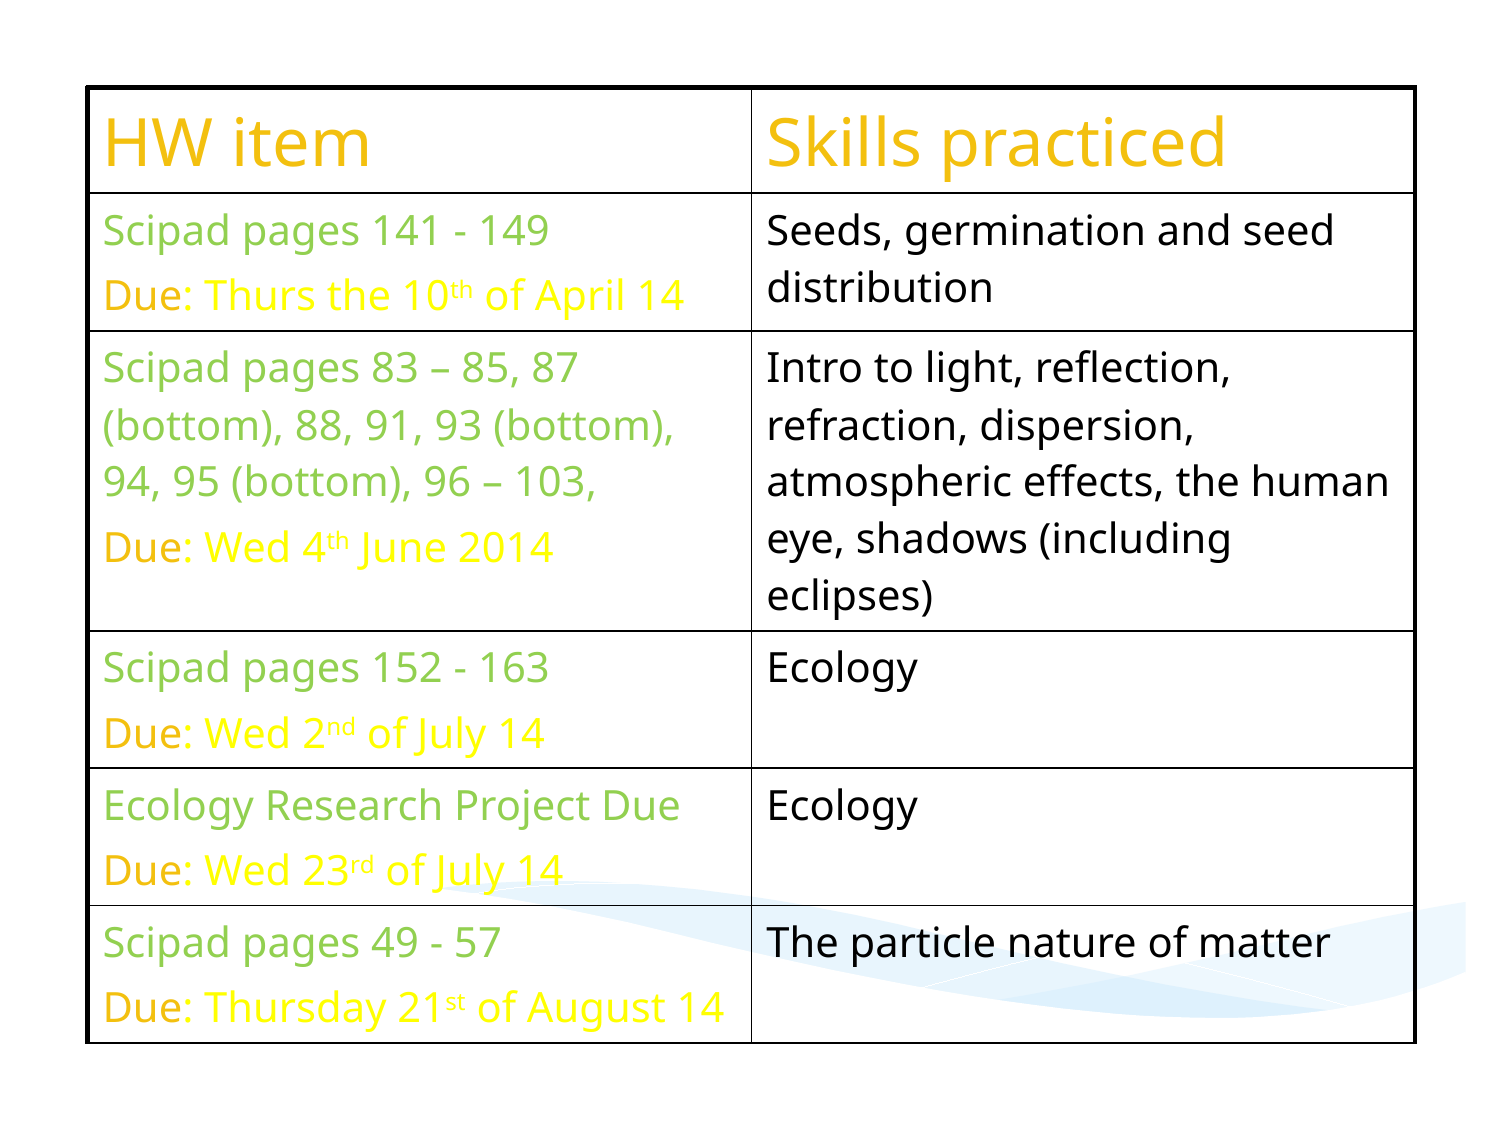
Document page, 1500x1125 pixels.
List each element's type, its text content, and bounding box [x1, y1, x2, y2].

table_cell Ecology Research Project Due Due: Wed 23rd of July 14 [90, 769, 751, 905]
table_cell Scipad pages 141 - 149 Due: Thurs the 10th of April 14 [90, 194, 751, 330]
table_header Skills practiced [752, 90, 1413, 192]
table_cell Ecology [752, 632, 1413, 767]
table_cell Scipad pages 49 - 57 Due: Thursday 21st of August 14 [90, 906, 751, 1042]
table_cell Scipad pages 83 – 85, 87 (bottom), 88, 91, 93 (bottom), 94, 95 (bottom), 96 – 103, Due: Wed 4th June 2014 [90, 332, 751, 630]
table_cell Intro to light, reflection, refraction, dispersion, atmospheric effects, the human eye, shadows (including eclipses) [752, 332, 1413, 630]
table_cell Seeds, germination and seed distribution [752, 194, 1413, 330]
table_cell Scipad pages 152 - 163 Due: Wed 2nd of July 14 [90, 632, 751, 767]
table_cell The particle nature of matter [752, 906, 1413, 1042]
table_header HW item [90, 90, 751, 192]
table_cell Ecology [752, 769, 1413, 905]
